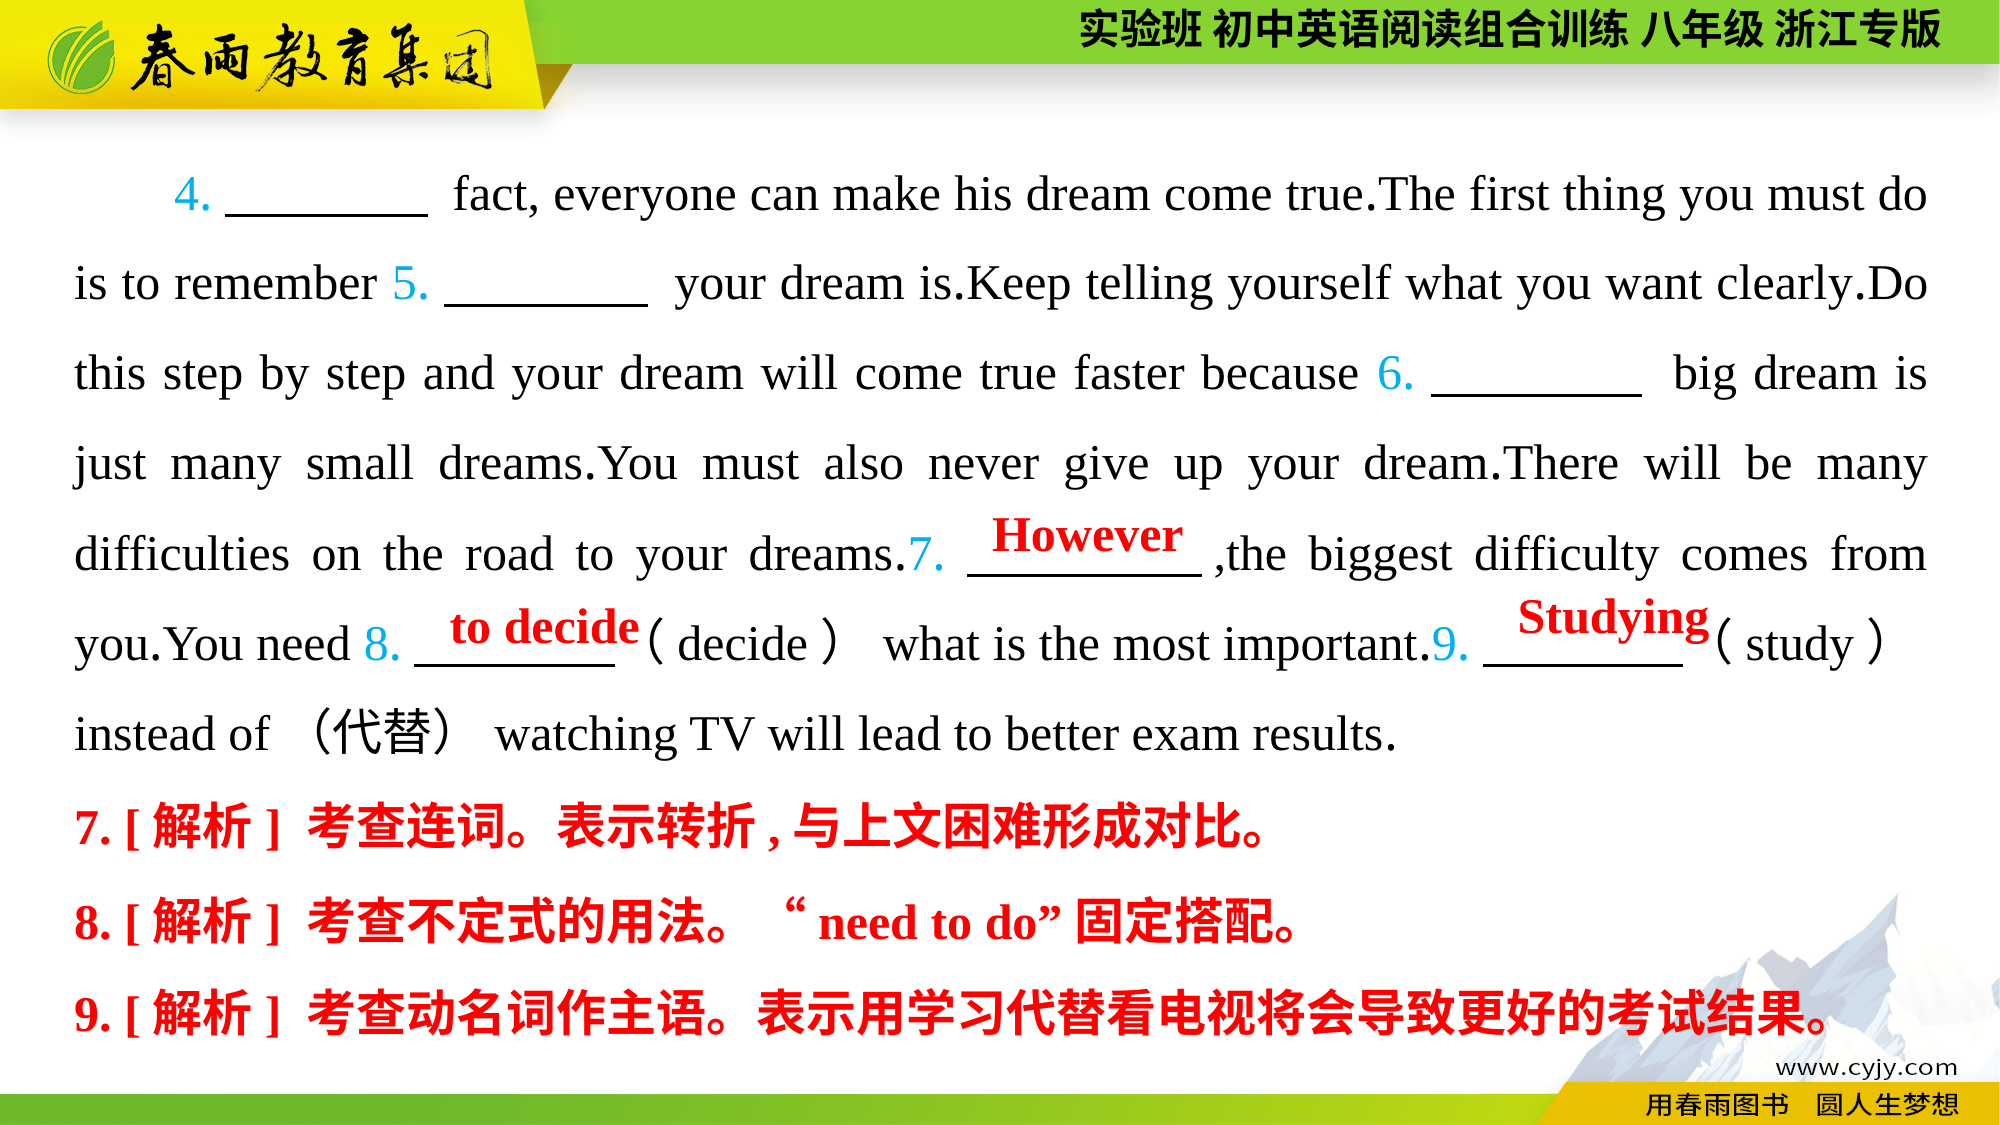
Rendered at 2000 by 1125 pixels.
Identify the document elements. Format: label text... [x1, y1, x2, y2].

text_box 9. [解析] 考查动名词作主语。表示用学习代替看电视将会导致更好的考试结果。 [59, 957, 1944, 1049]
list 4. fact, everyone can make his dream come true.The first thing you must do is to remember 5. your dream is.Keep telling yourself what you want clearly.Do this step by step and your dream will come true faster because 6. big dream is just many small dreams.You must also never give up your dream.There will be many difficulties on the road to your dreams.7. ,the biggest difficulty comes from you.You need 8. （decide）what is the most important.9. （study）instead of（代替）watching TV will lead to better exam results. [59, 122, 1944, 763]
text_box Studying [1502, 576, 1725, 651]
text_box to decide [434, 586, 656, 662]
text_box 7. [解析] 考查连词。表示转折,与上文困难形成对比。 [59, 763, 1944, 862]
text_box 8. [解析] 考查不定式的用法。“need to do”固定搭配。 [59, 862, 1944, 957]
text_box However [977, 494, 1199, 570]
picture [0, 0, 2000, 1125]
